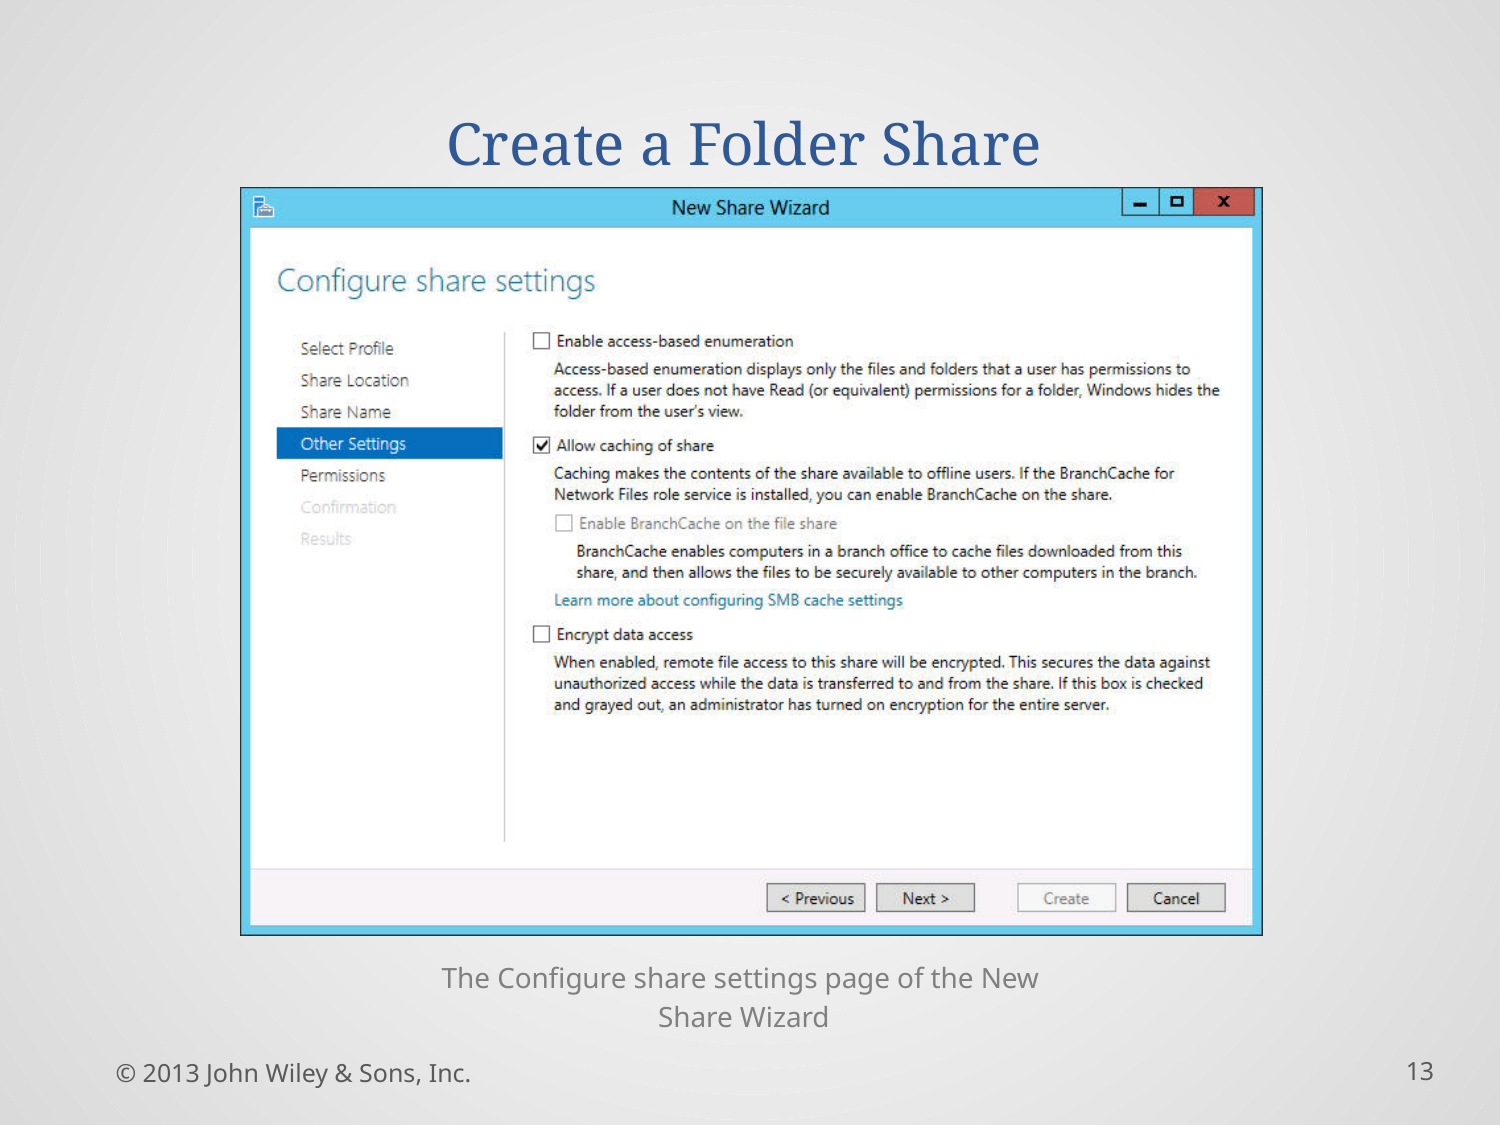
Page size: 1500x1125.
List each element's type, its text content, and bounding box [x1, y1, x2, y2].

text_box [239, 187, 1263, 988]
list The Configure share settings page of the New Share Wizard [275, 997, 1213, 1041]
title Create a Folder Share [275, 37, 1213, 185]
footer © 2013 John Wiley & Sons, Inc. [108, 1042, 576, 1103]
slide_number 13 [1401, 1042, 1494, 1103]
